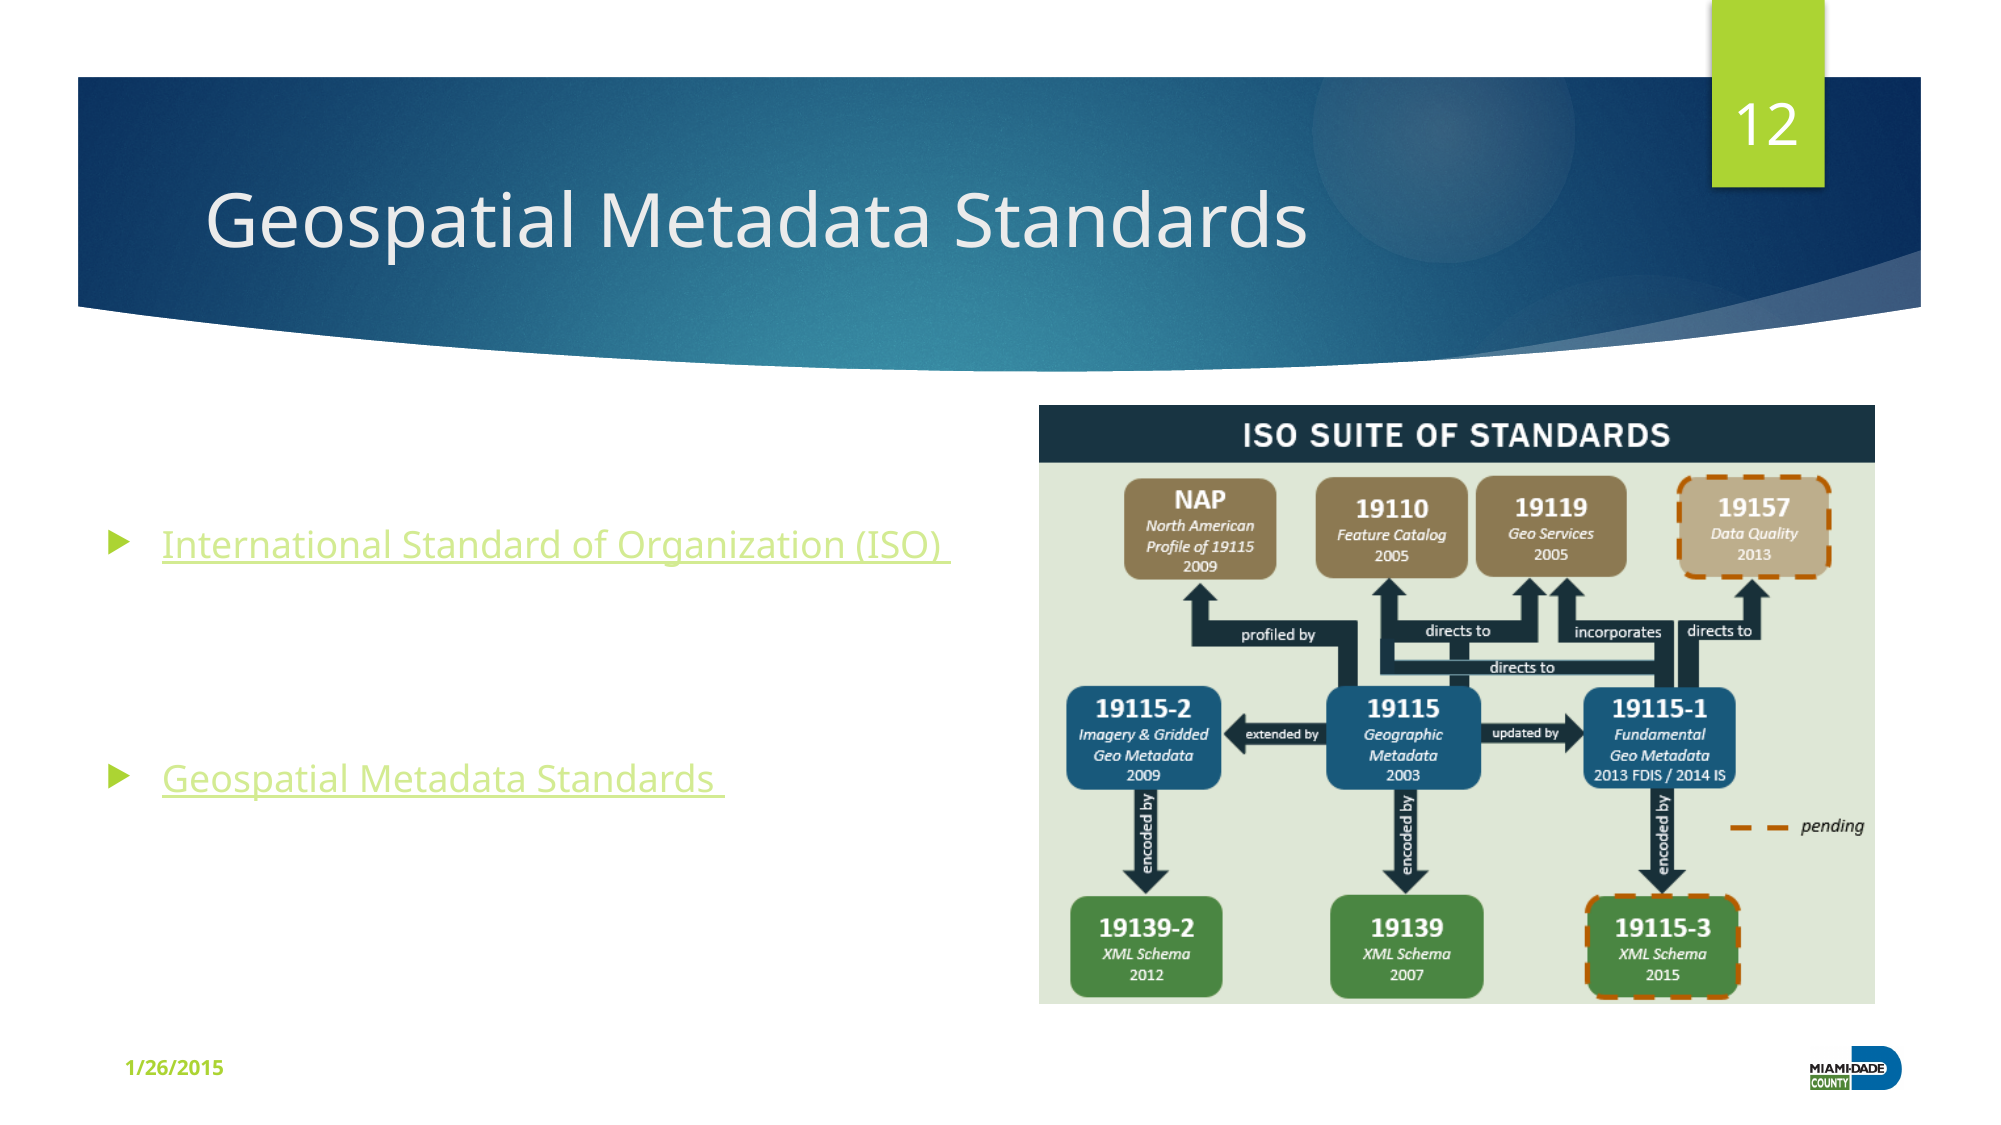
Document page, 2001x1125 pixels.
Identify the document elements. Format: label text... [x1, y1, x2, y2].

picture [1809, 1046, 1904, 1090]
list International Standard of Organization (ISO) Geospatial Metadata Standards [90, 396, 1020, 1003]
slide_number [76, 1047, 239, 1098]
title Geospatial Metadata Standards [189, 159, 1627, 276]
picture [1039, 404, 1876, 1004]
slide_number 12 [1698, 48, 1836, 175]
